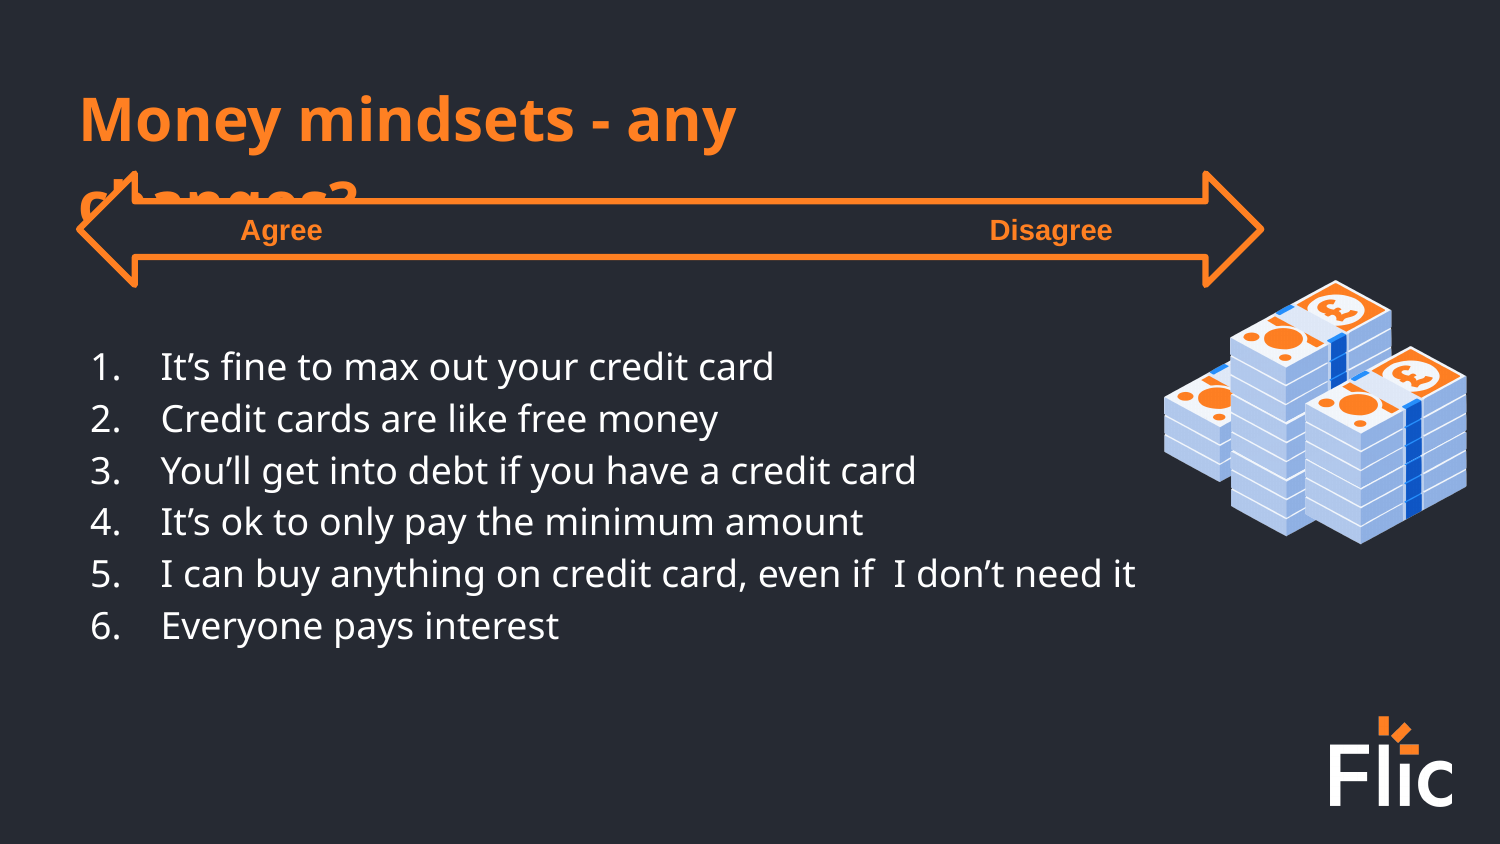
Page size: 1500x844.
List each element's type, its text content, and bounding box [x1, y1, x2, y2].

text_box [78, 173, 1262, 309]
text_box 1. It’s fine to max out your credit card 2. Credit cards are like free money 3. You’ll get into debt if you have a credit card 4. It’s ok to only pay the minimum amount 5. I can buy anything on credit card, even if I don’t need it 6. Everyone pays interest [90, 336, 1273, 647]
text_box Money mindsets - any changes? [79, 70, 994, 172]
picture [1330, 716, 1452, 807]
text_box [1090, 232, 1500, 589]
